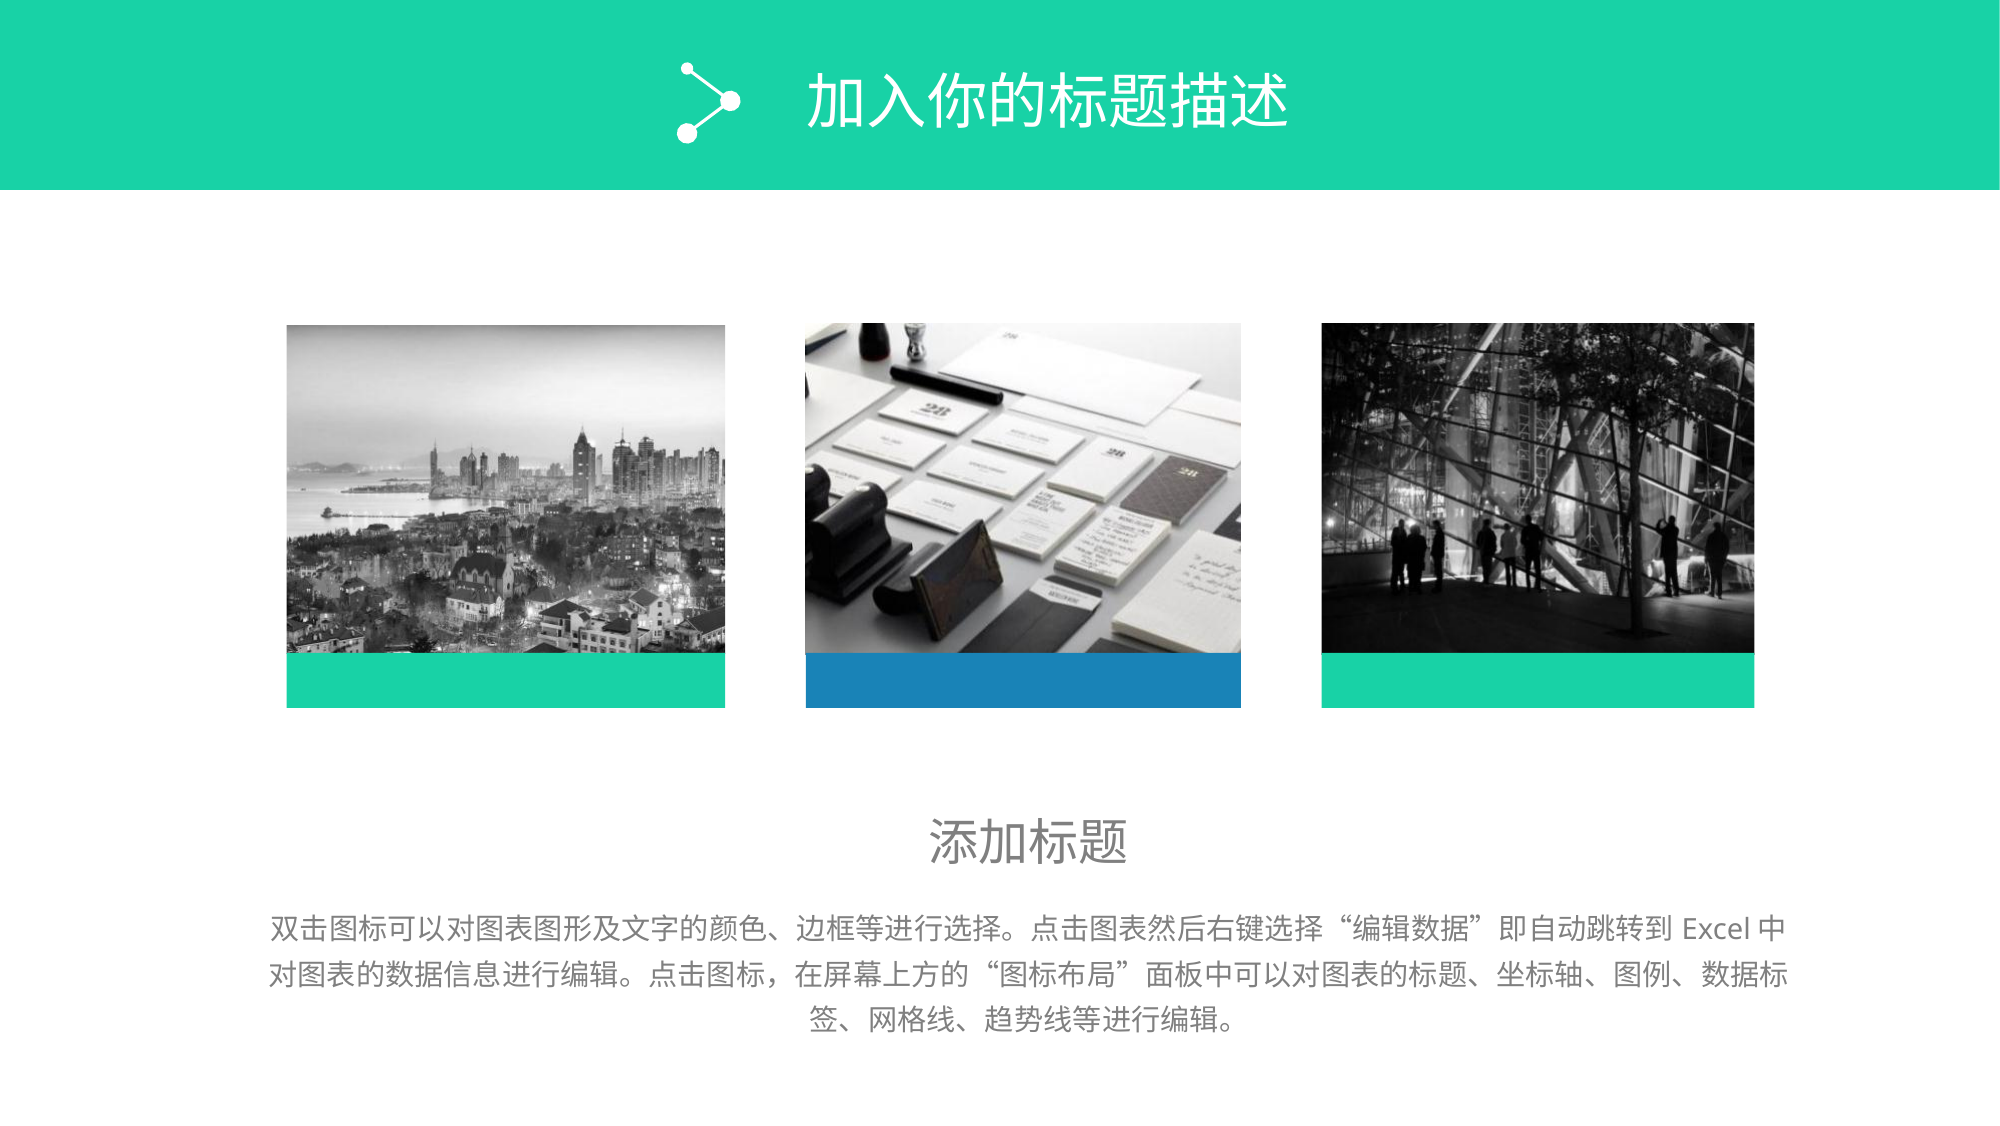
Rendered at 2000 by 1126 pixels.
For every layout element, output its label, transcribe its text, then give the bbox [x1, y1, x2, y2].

picture [805, 323, 1241, 655]
text_box [1321, 652, 1755, 709]
text_box [286, 325, 726, 652]
text_box [1321, 323, 1755, 652]
text_box 添加标题 [689, 784, 1369, 878]
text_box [0, 0, 2000, 190]
text_box 双击图标可以对图表图形及文字的颜色、边框等进行选择。点击图表然后右键选择“编辑数据”即自动跳转到Excel中对图表的数据信息进行编辑。点击图标，在屏幕上方的“图标布局”面板中可以对图表的标题、坐标轴、图例、数据标签、网格线、趋势线等进行编辑。 [249, 892, 1809, 1045]
text_box [805, 652, 1242, 709]
text_box [286, 652, 726, 709]
